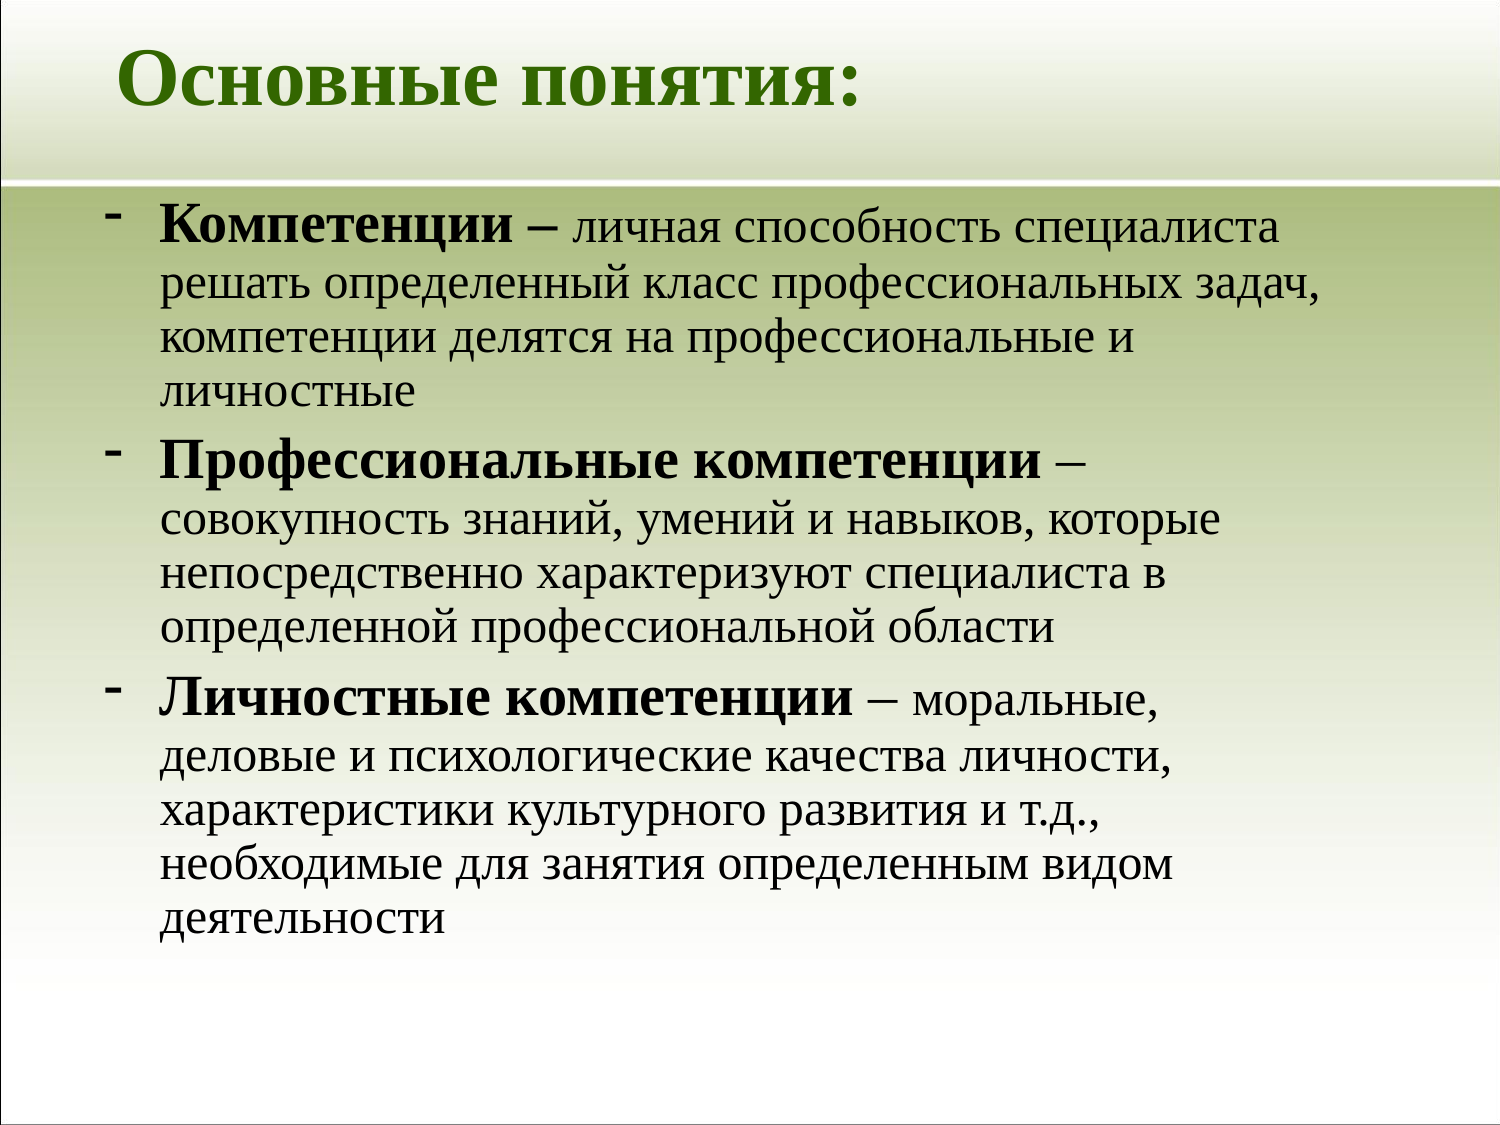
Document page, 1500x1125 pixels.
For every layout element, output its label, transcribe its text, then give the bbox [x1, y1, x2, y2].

list Компетенции – личная способность специалиста решать определенный класс профессиональных задач, компетенции делятся на профессиональные и личностные Профессиональные компетенции – совокупность знаний, умений и навыков, которые непосредственно характеризуют специалиста в определенной профессиональной области Личностные компетенции – моральные, деловые и психологические качества личности, характеристики культурного развития и т.д., необходимые для занятия определенным видом деятельности [88, 184, 1353, 977]
title Основные понятия: [100, 30, 1353, 114]
picture [0, 0, 1500, 1125]
